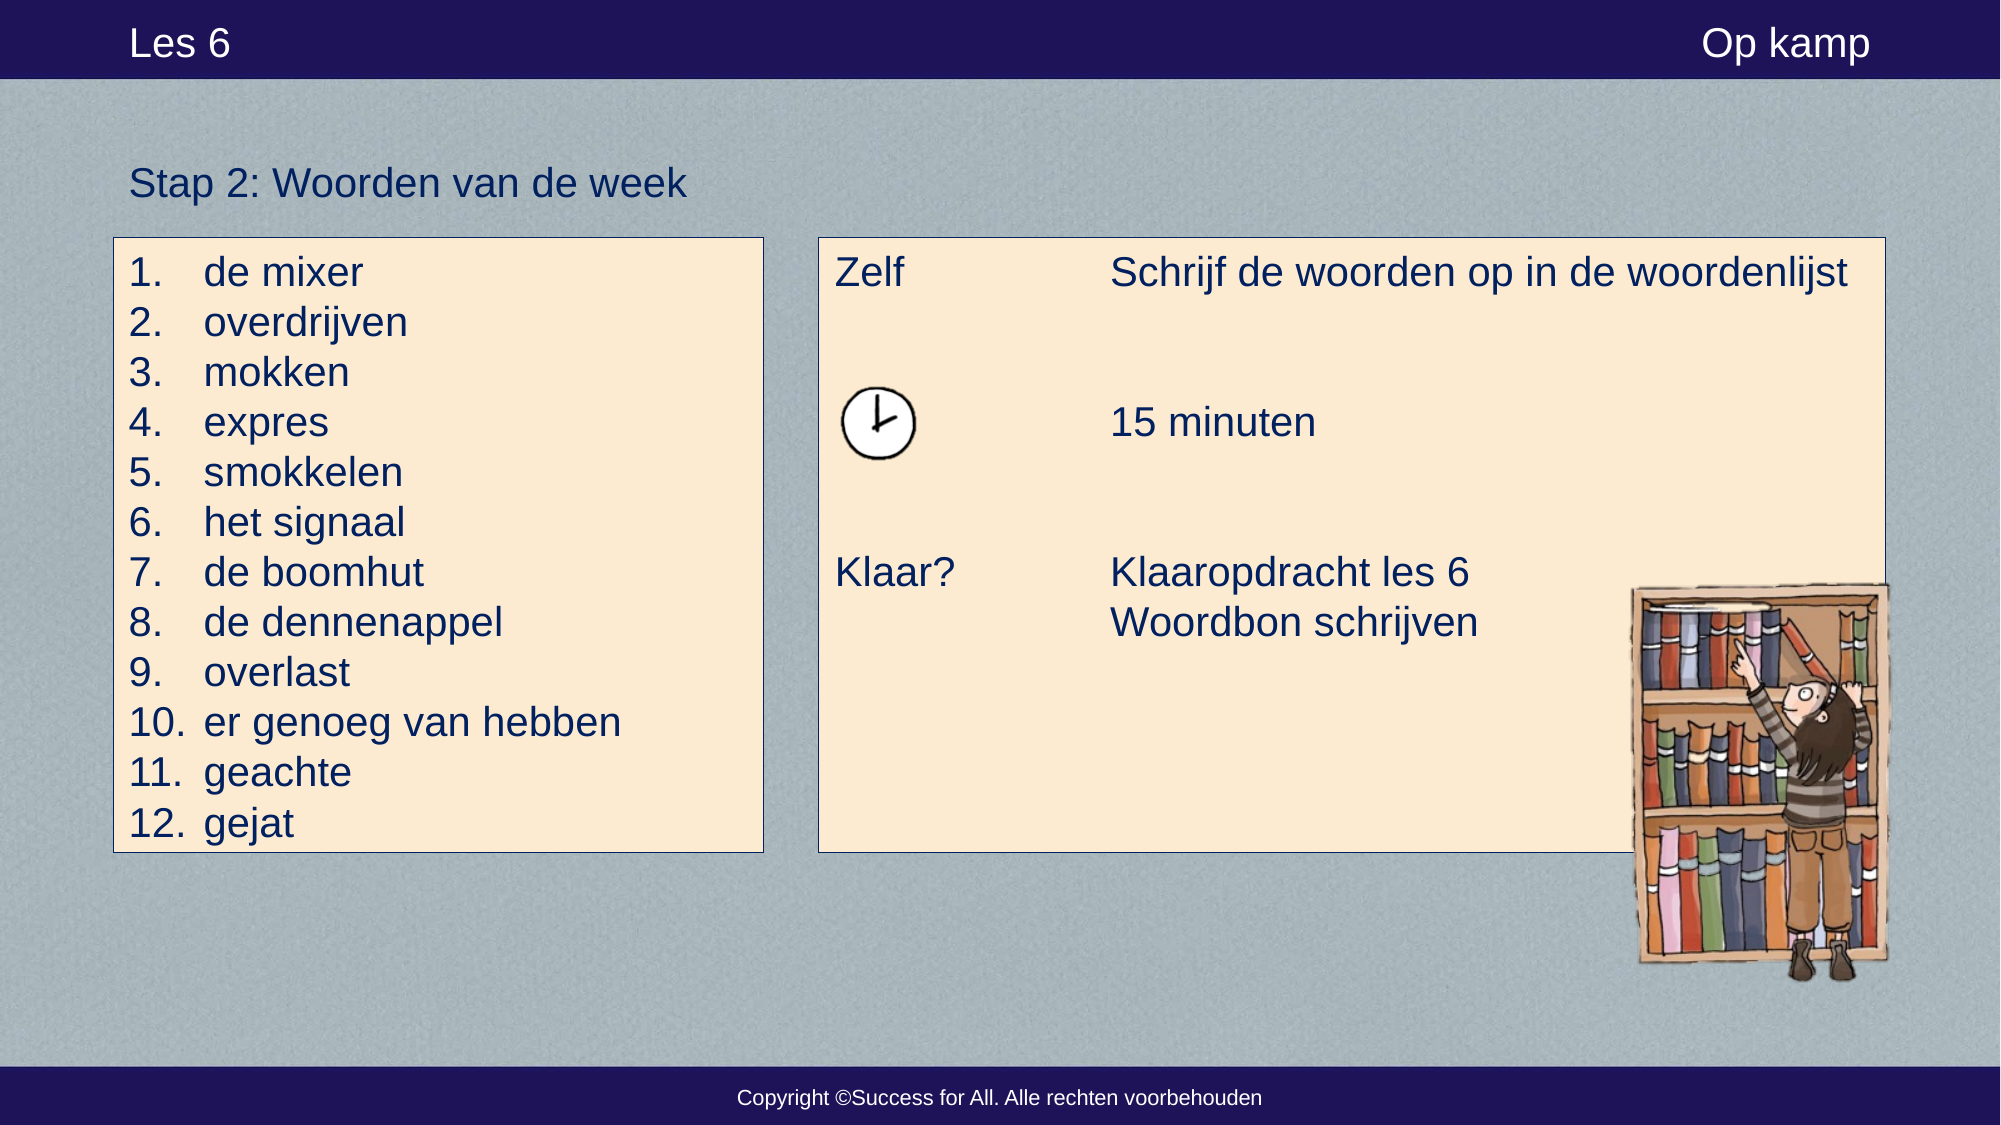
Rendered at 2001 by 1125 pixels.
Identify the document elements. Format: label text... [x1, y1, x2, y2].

text_box Copyright ©Success for All. Alle rechten voorbehouden [0, 1076, 2000, 1125]
text_box Zelf Schrijf de woorden op in de woordenlijst 15 minuten Klaar? Klaaropdracht les 6 Woordbon schrijven [818, 237, 1886, 853]
text_box Op kamp [999, 8, 1886, 73]
text_box Les 6 [114, 8, 354, 73]
picture [0, 0, 2001, 1125]
text_box de mixer overdrijven mokken expres smokkelen het signaal de boomhut de dennenappel overlast er genoeg van hebben geachte gejat [113, 237, 764, 853]
text_box Stap 2: Woorden van de week [113, 148, 1635, 214]
